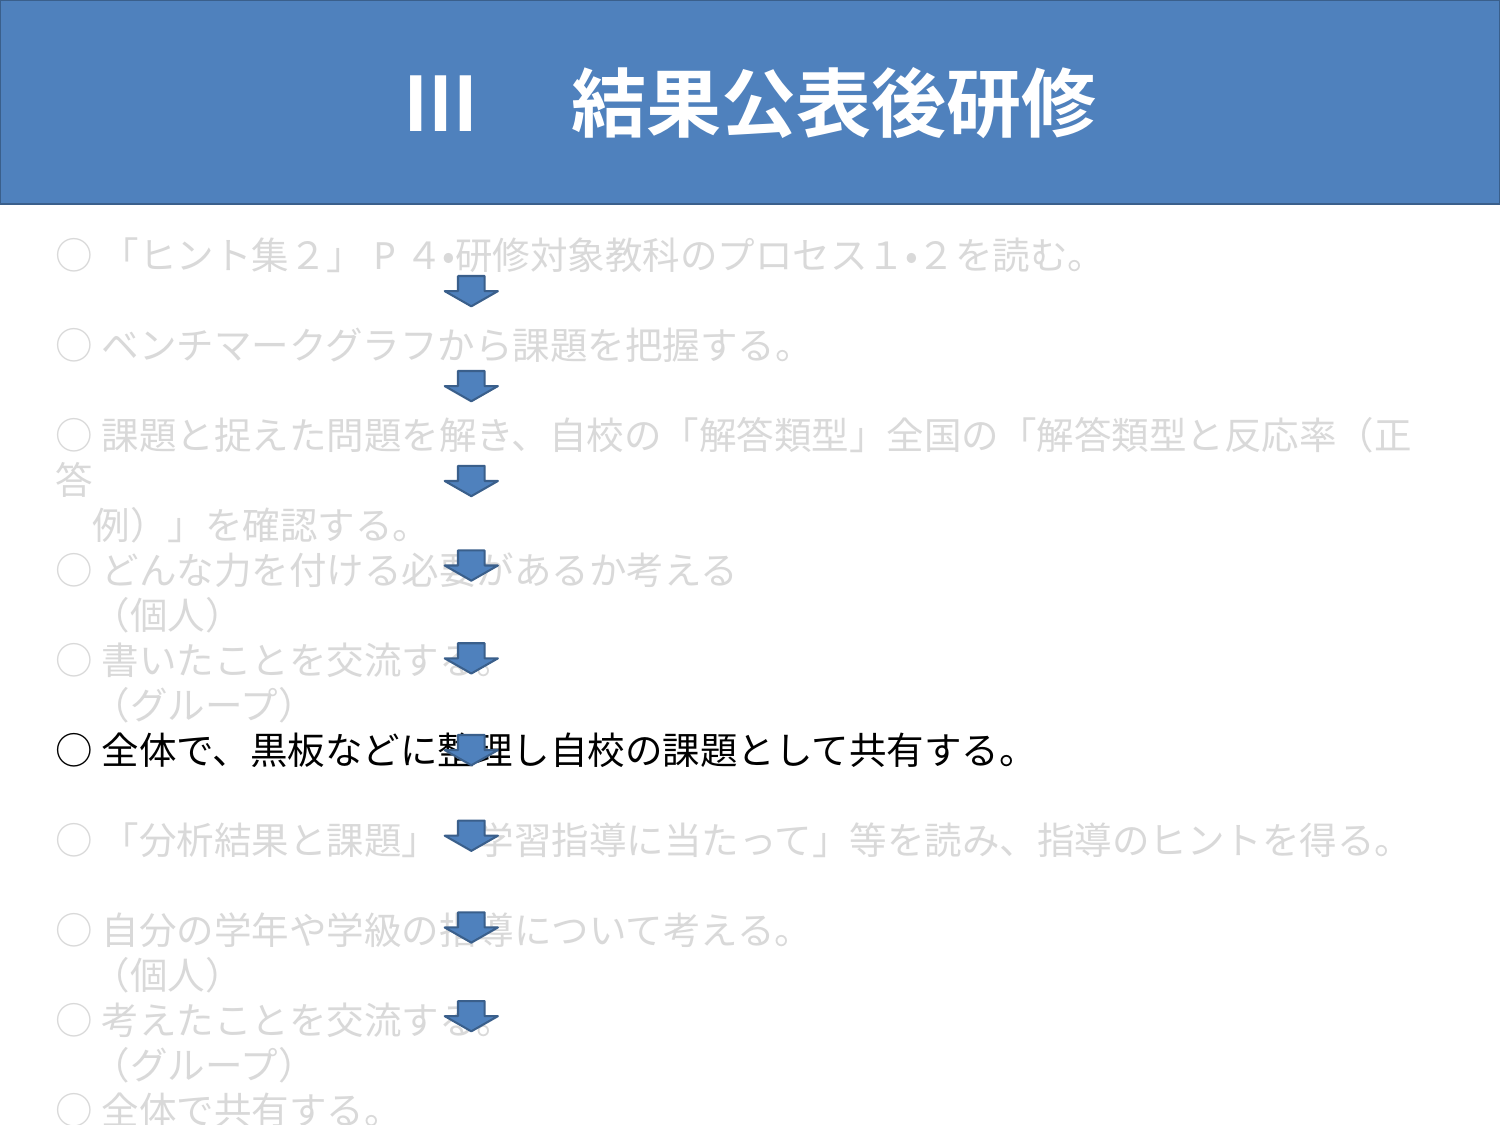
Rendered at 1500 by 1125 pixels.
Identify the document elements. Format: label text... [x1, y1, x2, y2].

text_box [443, 642, 499, 675]
text_box [443, 369, 499, 403]
text_box [443, 464, 499, 498]
text_box [443, 549, 499, 582]
text_box [443, 733, 499, 767]
text_box [443, 274, 499, 308]
text_box [443, 1000, 499, 1033]
text_box ○「ヒント集２」P４・研修対象教科のプロセス１・２を読む。 ○ベンチマークグラフから課題を把握する。 ○課題と捉えた問題を解き、自校の「解答類型」全国の「解答類型と反応率（正答 例）」を確認する。 ○どんな力を付ける必要があるか考える （個人） ○書いたことを交流する。 （グループ） ○全体で、黒板などに整理し自校の課題として共有する。 ○「分析結果と課題」「学習指導に当たって」等を読み、指導のヒントを得る。 ○自分の学年や学級の指導について考える。 （個人） ○考えたことを交流する。 （グループ） ○全体で共有する。 [40, 224, 1460, 1125]
text_box [443, 819, 499, 852]
text_box [443, 911, 499, 944]
text_box Ⅲ 結果公表後研修 [0, 0, 1500, 205]
